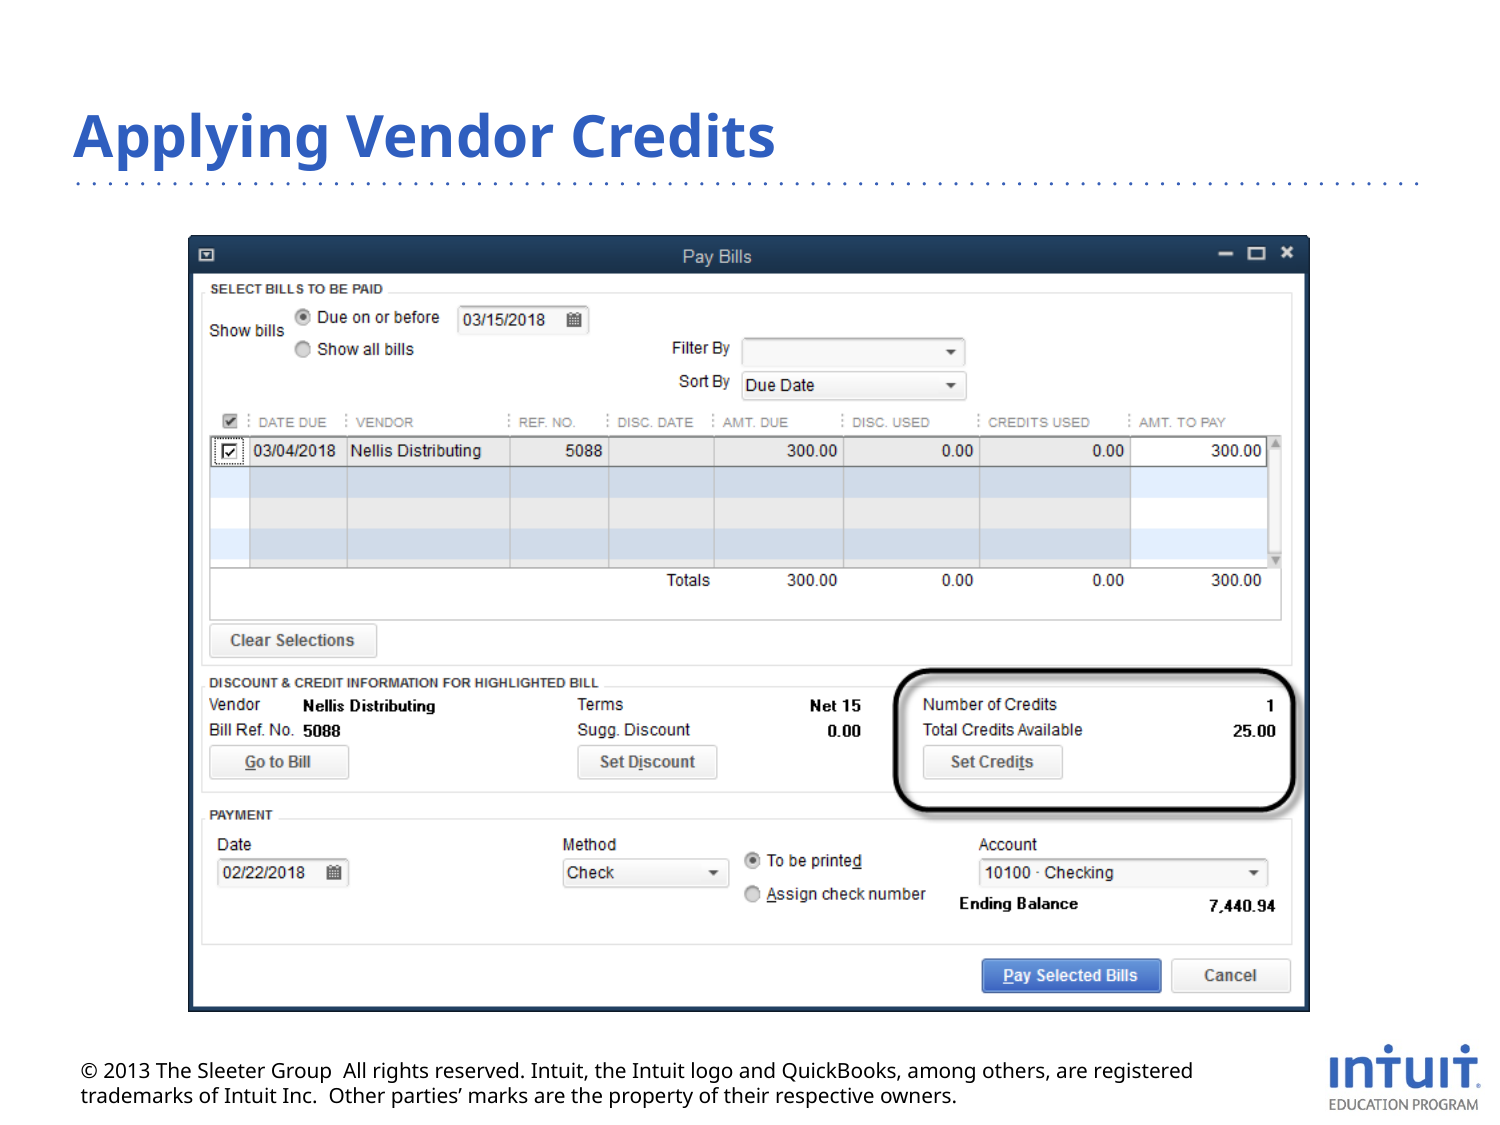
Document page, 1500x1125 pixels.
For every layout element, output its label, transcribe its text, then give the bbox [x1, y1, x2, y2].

title Applying Vendor Credits [73, 62, 1424, 169]
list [188, 235, 1311, 1012]
picture [1325, 1039, 1485, 1116]
